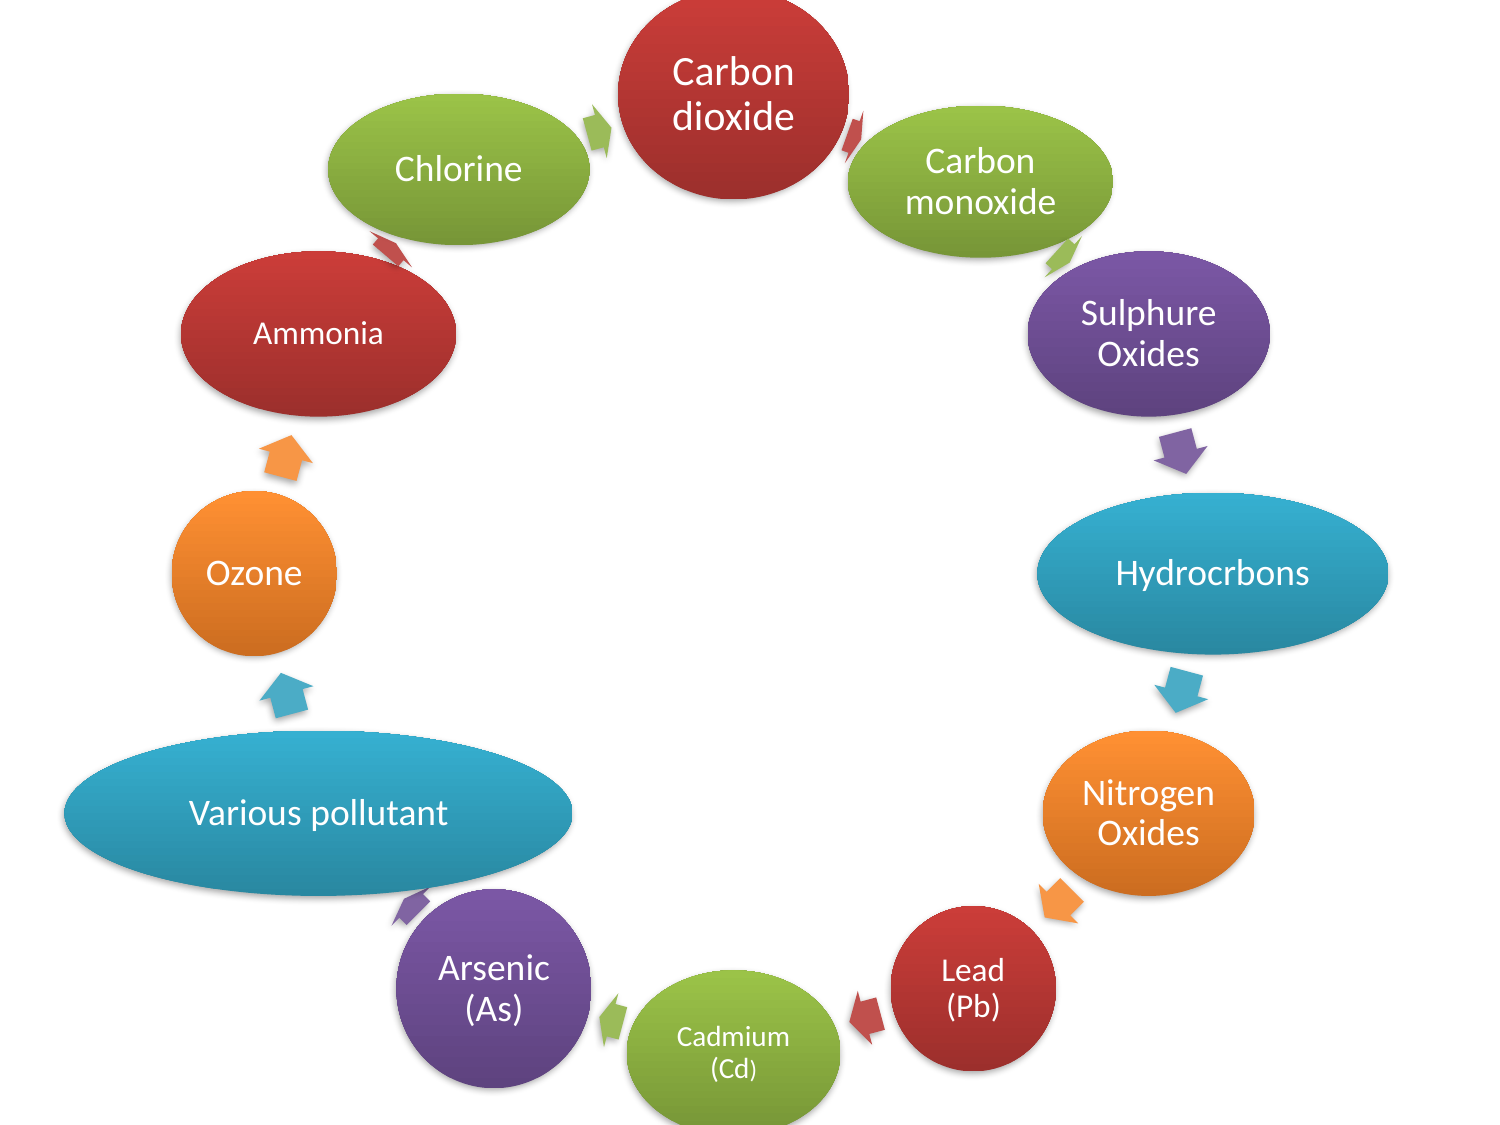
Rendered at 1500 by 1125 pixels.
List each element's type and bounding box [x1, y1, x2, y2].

list [0, 0, 1454, 1125]
